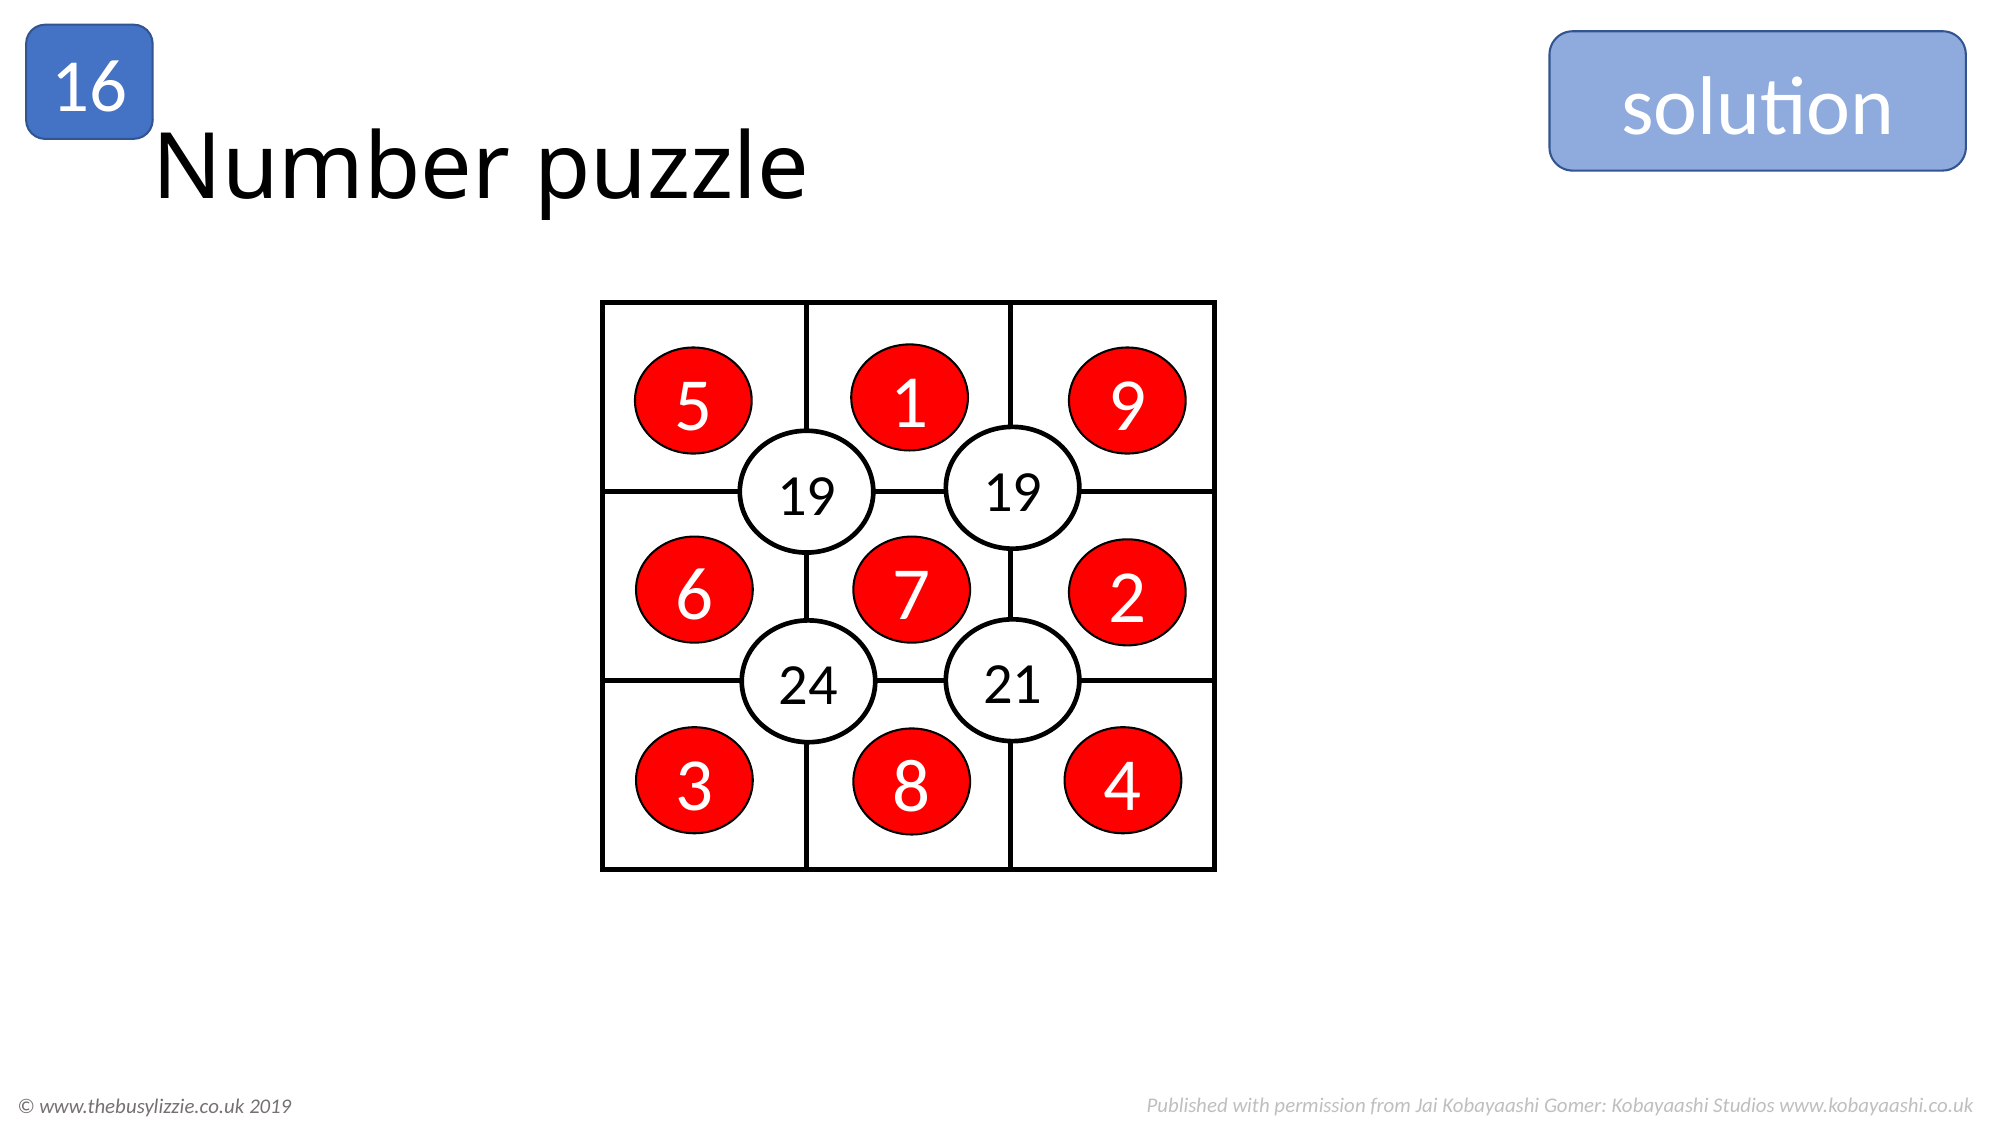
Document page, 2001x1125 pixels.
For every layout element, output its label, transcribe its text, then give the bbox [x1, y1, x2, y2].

text_box 16 [25, 23, 154, 140]
title Number puzzle [137, 59, 1863, 278]
text_box solution [1548, 30, 1967, 172]
text_box © www.thebusylizzie.co.uk 2019 [2, 1085, 311, 1125]
text_box Published with permission from Jai Kobayaashi Gomer: Kobayaashi Studios www.kobayaashi.co.uk [1131, 1084, 2000, 1125]
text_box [602, 302, 1215, 870]
